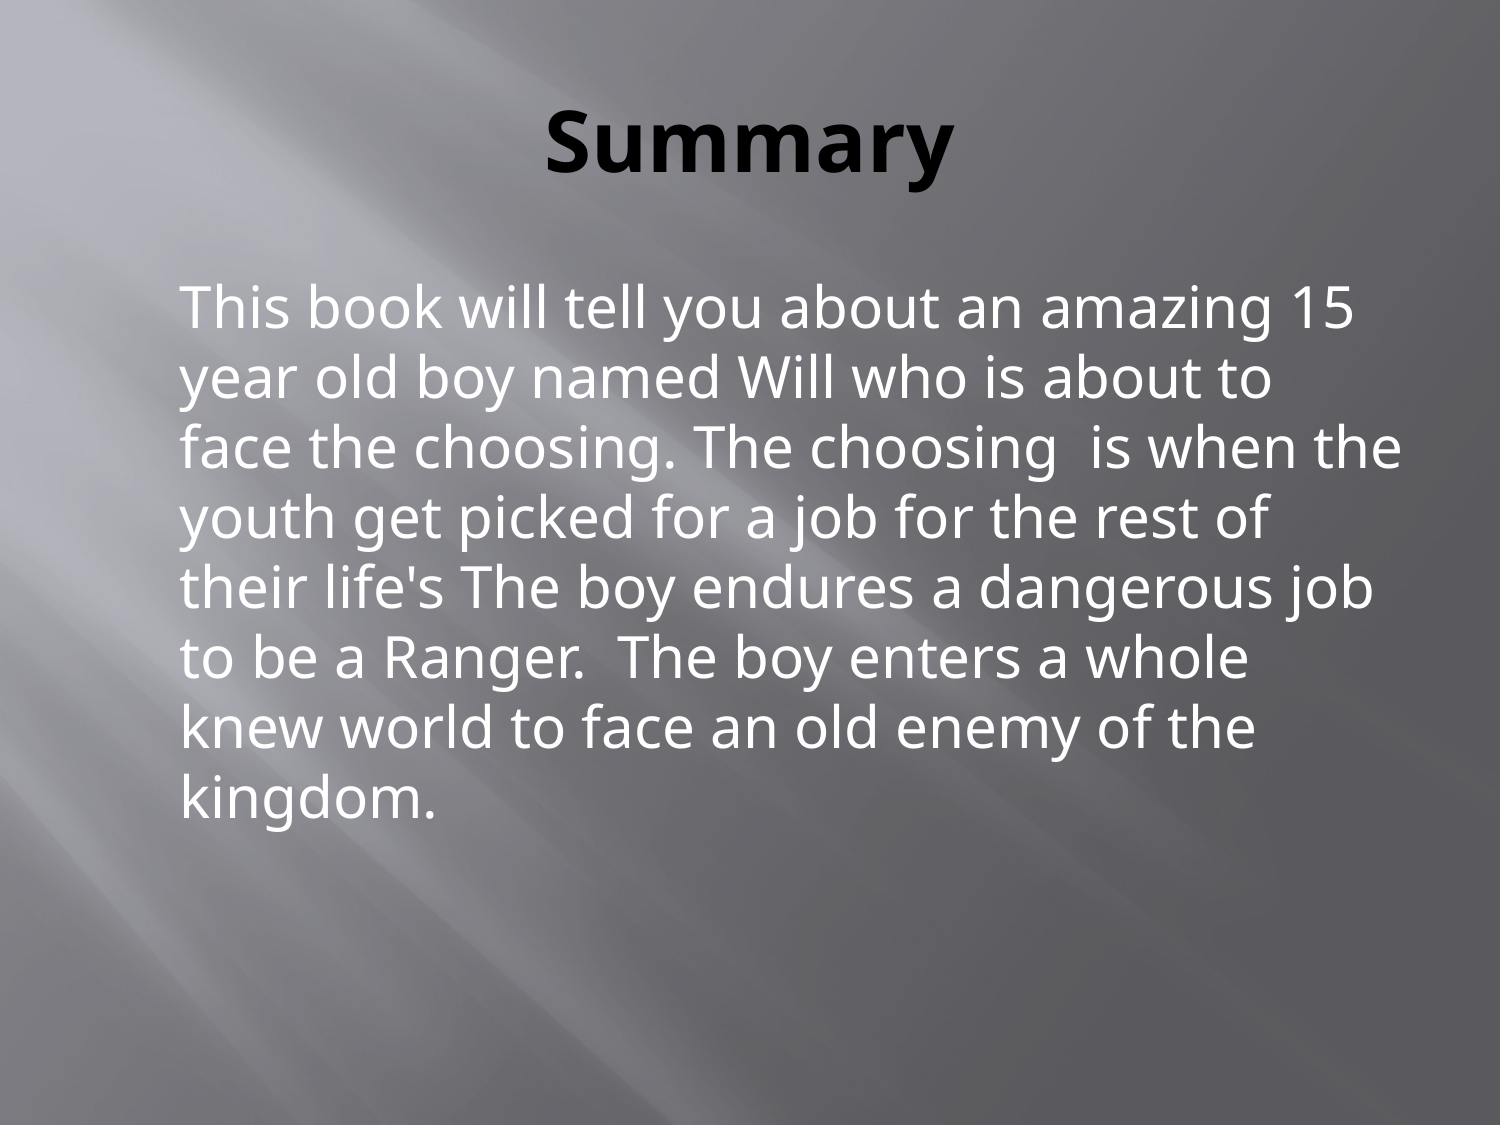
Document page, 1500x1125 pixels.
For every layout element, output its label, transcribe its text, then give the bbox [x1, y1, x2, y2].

title Summary [75, 45, 1425, 233]
list This book will tell you about an amazing 15 year old boy named Will who is about to face the choosing. The choosing is when the youth get picked for a job for the rest of their life's The boy endures a dangerous job to be a Ranger. The boy enters a whole knew world to face an old enemy of the kingdom. [75, 262, 1425, 1035]
